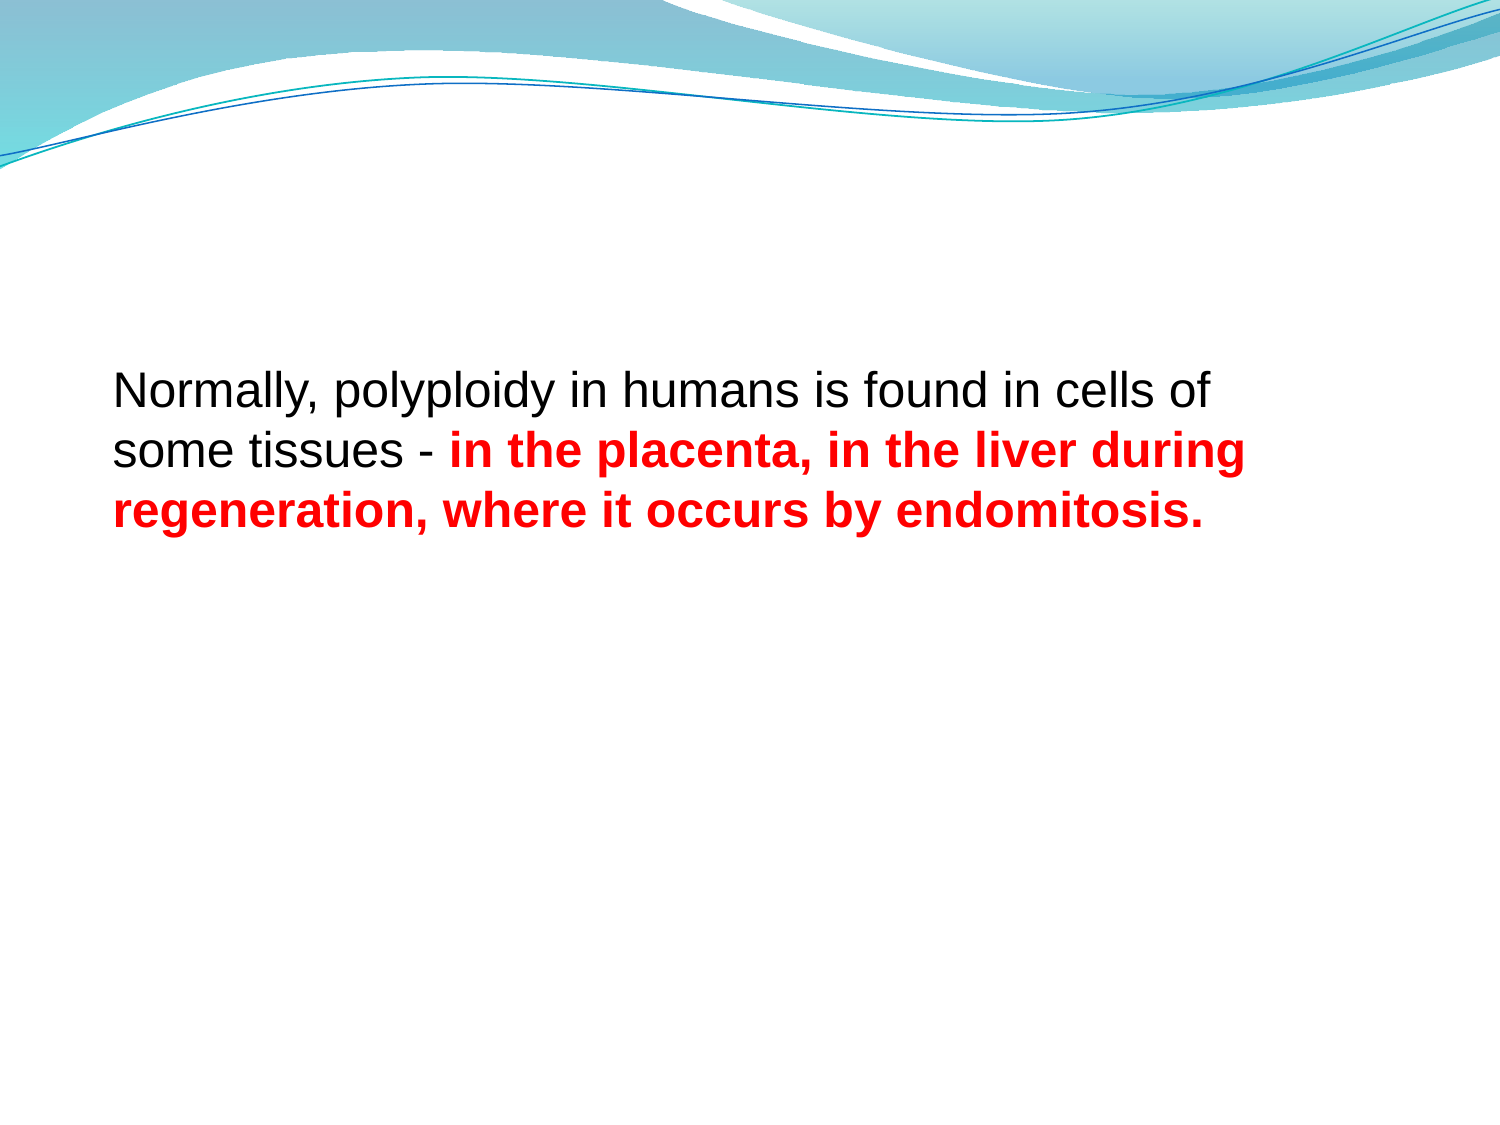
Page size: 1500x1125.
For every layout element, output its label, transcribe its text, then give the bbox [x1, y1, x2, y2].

subtitle Normally, polyploidy in humans is found in cells of some tissues - in the placenta, in the liver during regeneration, where it occurs by endomitosis. [112, 350, 1325, 750]
